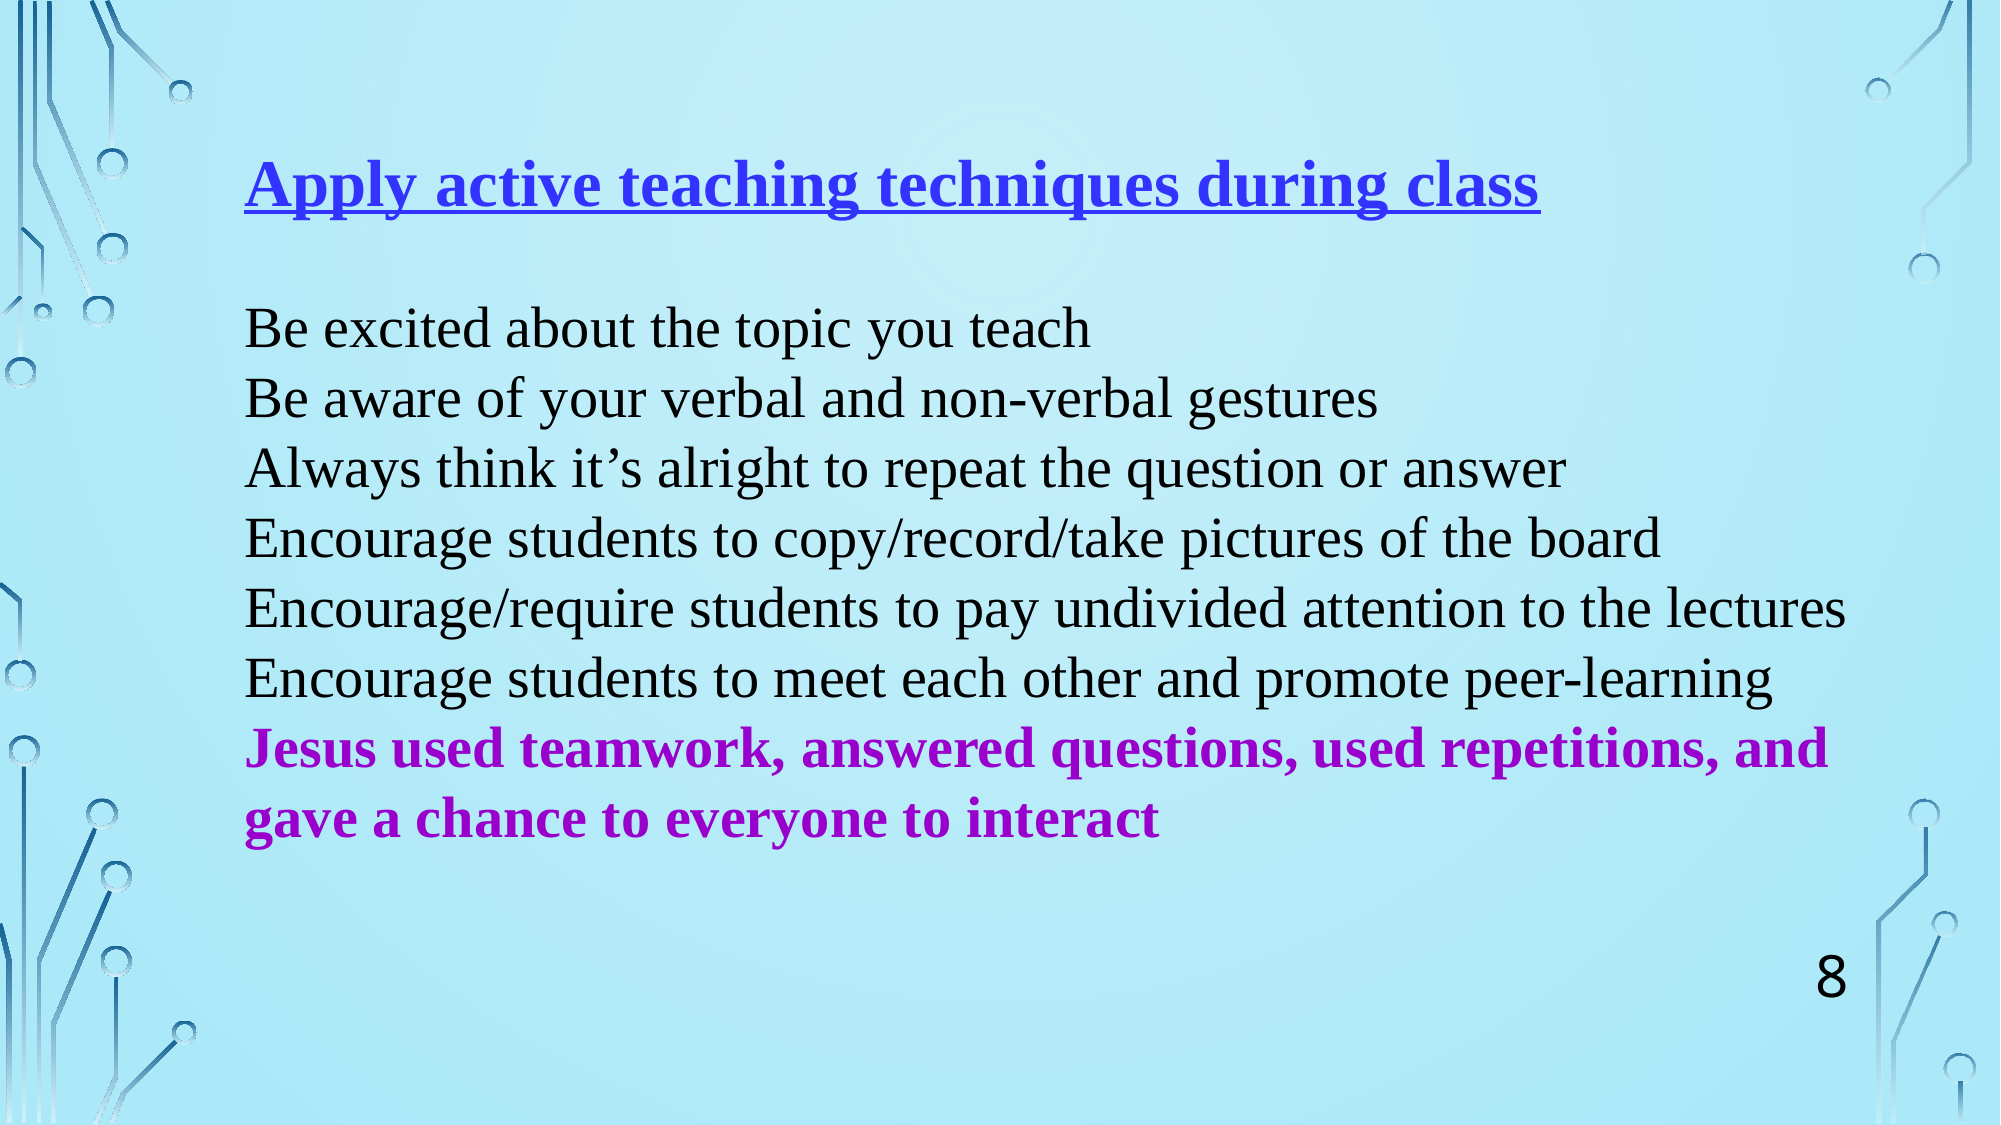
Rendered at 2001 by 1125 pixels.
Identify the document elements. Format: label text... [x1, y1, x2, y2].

text_box 8 [1800, 932, 1955, 1017]
text_box Apply active teaching techniques during class Be excited about the topic you teach Be aware of your verbal and non-verbal gestures Always think it’s alright to repeat the question or answer Encourage students to copy/record/take pictures of the board Encourage/require students to pay undivided attention to the lectures Encourage students to meet each other and promote peer-learning Jesus used teamwork, answered questions, used repetitions, and gave a chance to everyone to interact [229, 132, 1955, 927]
